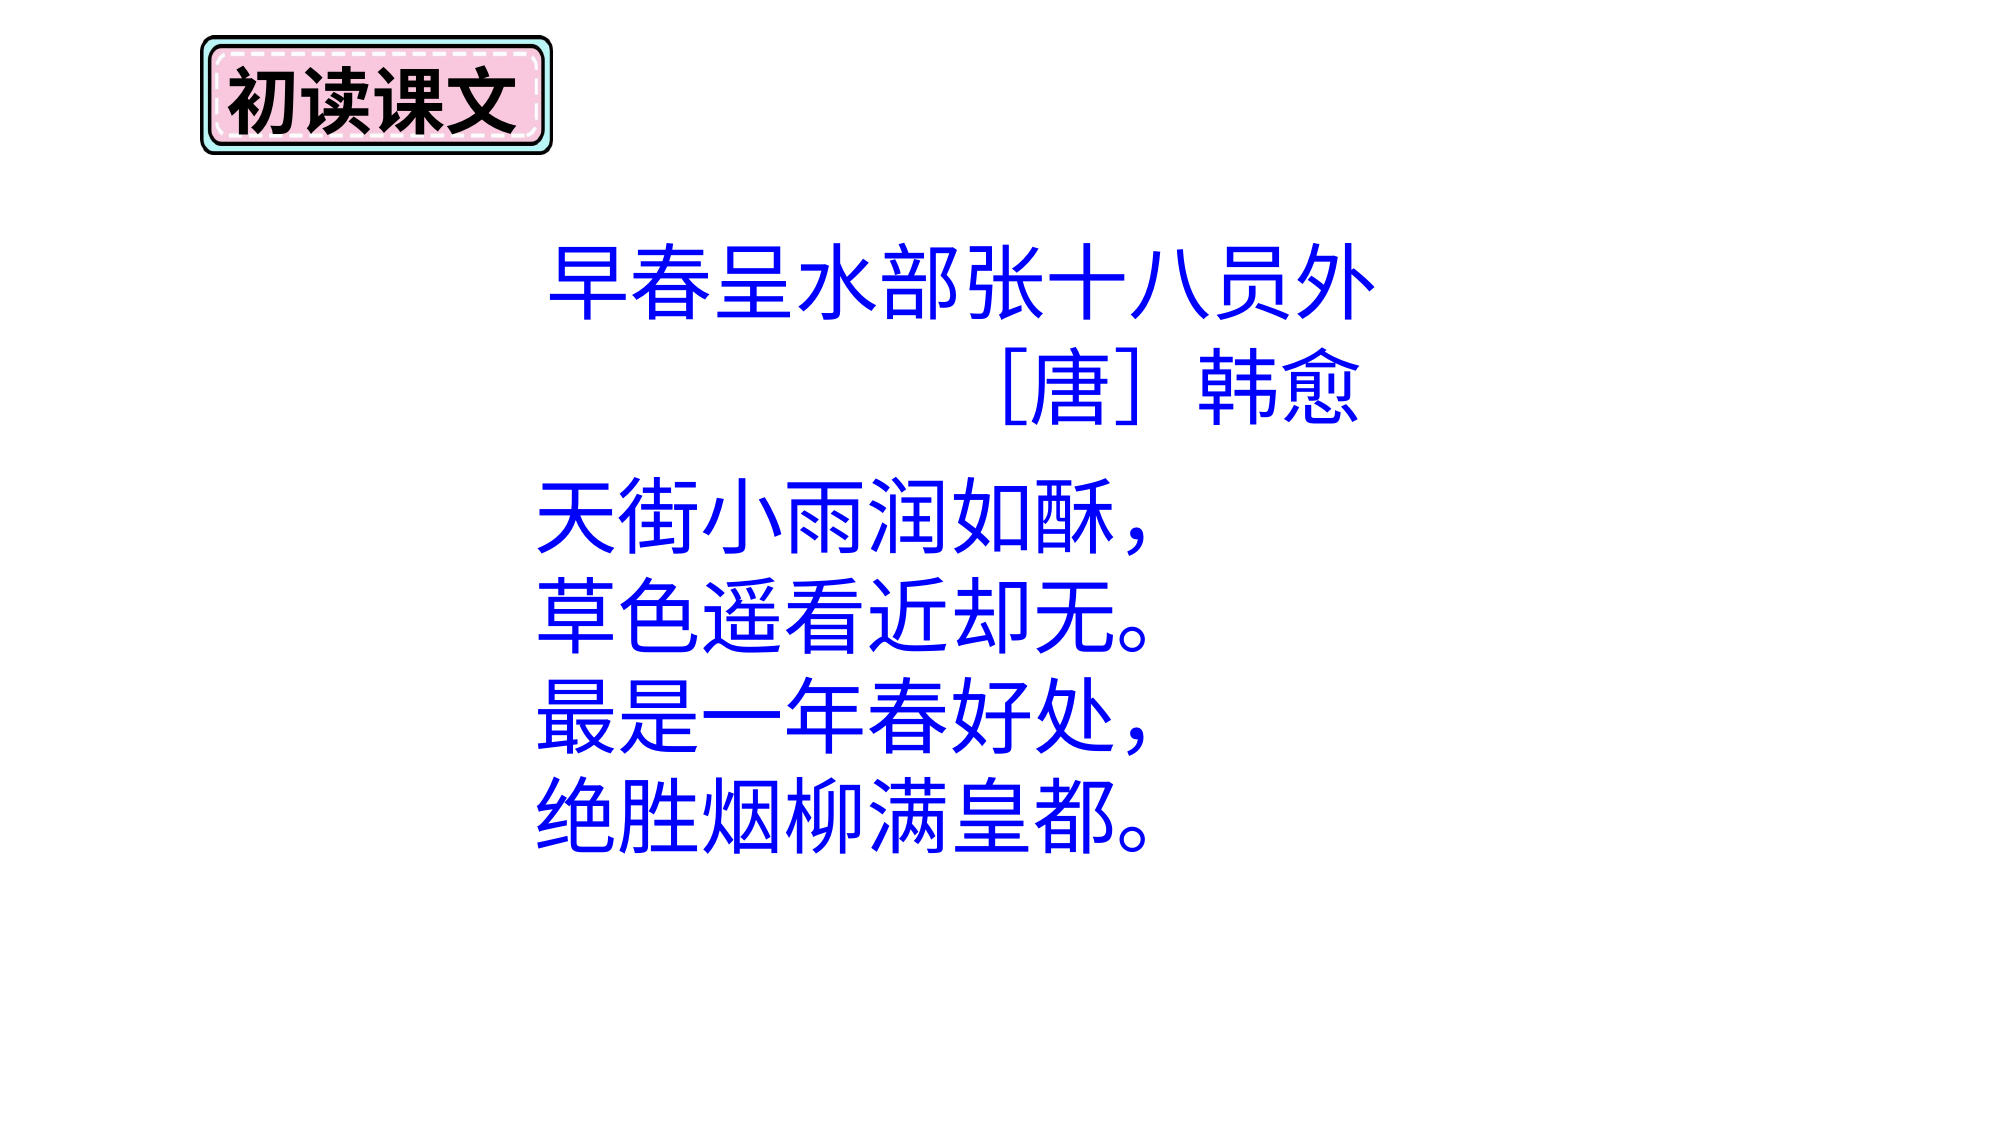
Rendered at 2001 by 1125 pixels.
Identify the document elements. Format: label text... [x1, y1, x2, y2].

text_box 天街小雨润如酥， 草色遥看近却无。 最是一年春好处， 绝胜烟柳满皇都。 [519, 456, 1536, 872]
text_box ［唐］韩愈 [932, 338, 1379, 443]
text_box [199, 35, 554, 155]
text_box 早春呈水部张十八员外 [531, 222, 1399, 338]
